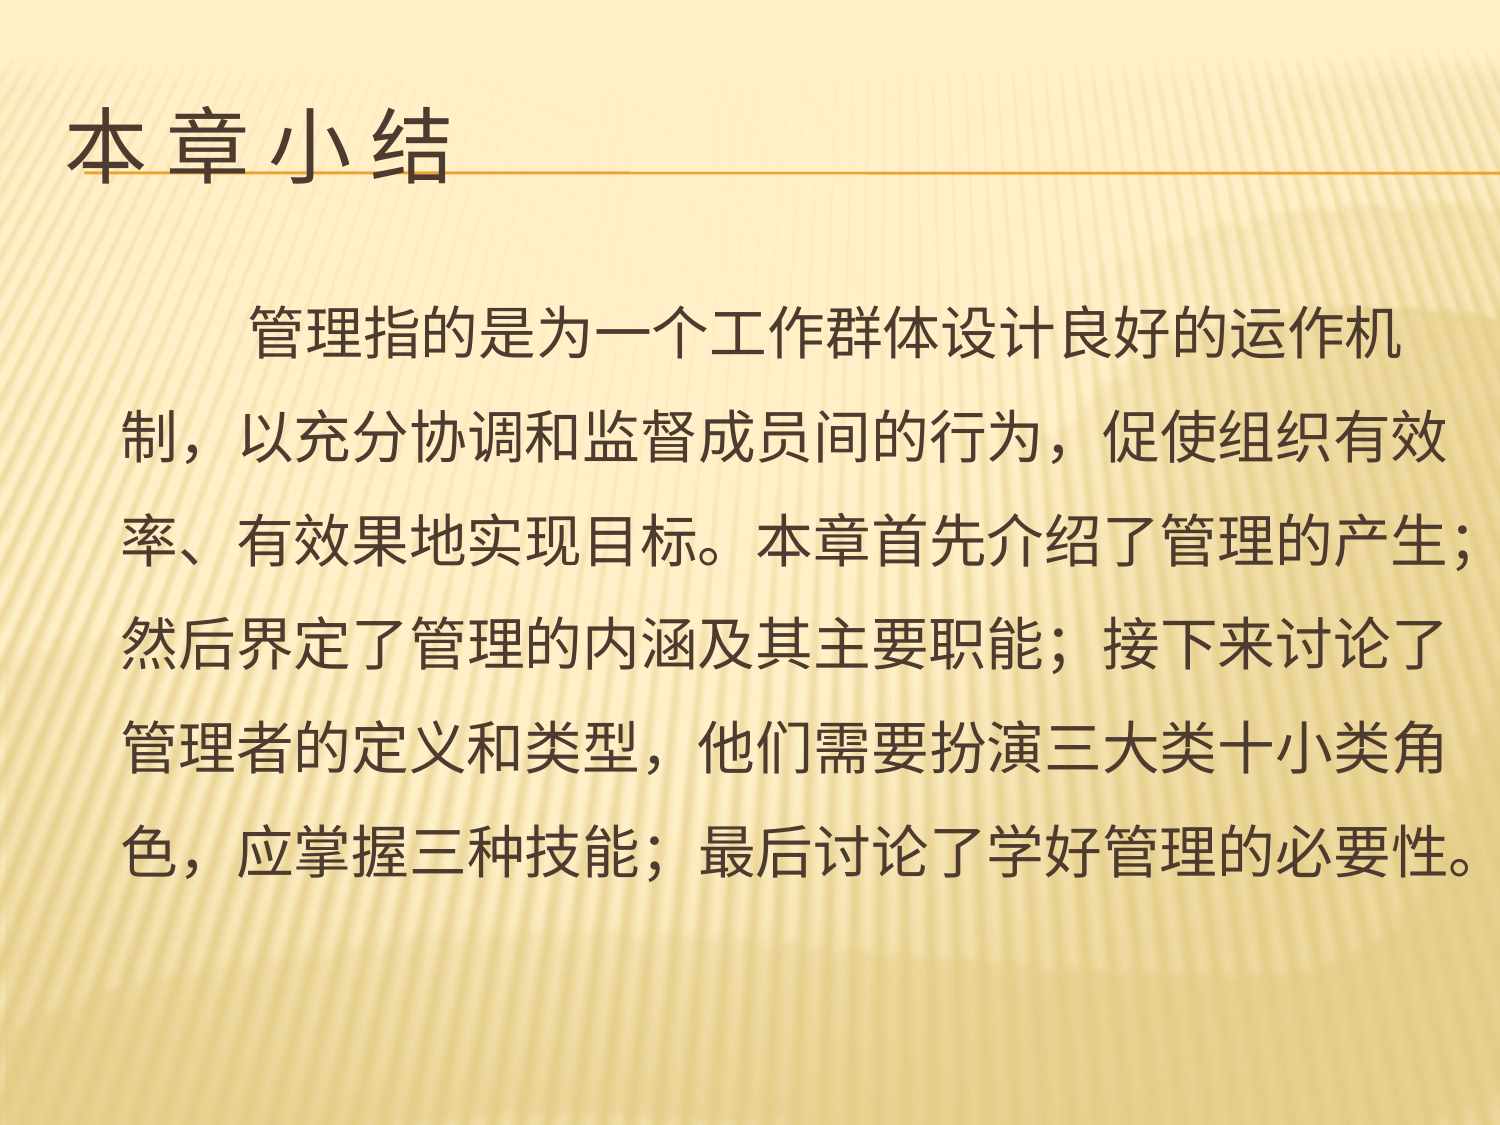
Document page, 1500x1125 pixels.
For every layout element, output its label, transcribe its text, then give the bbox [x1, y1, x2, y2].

title 本 章 小 结 [50, 75, 1475, 213]
list 管理指的是为一个工作群体设计良好的运作机制，以充分协调和监督成员间的行为，促使组织有效率、有效果地实现目标。本章首先介绍了管理的产生；然后界定了管理的内涵及其主要职能；接下来讨论了管理者的定义和类型，他们需要扮演三大类十小类角色，应掌握三种技能；最后讨论了学好管理的必要性。 [49, 254, 1476, 998]
